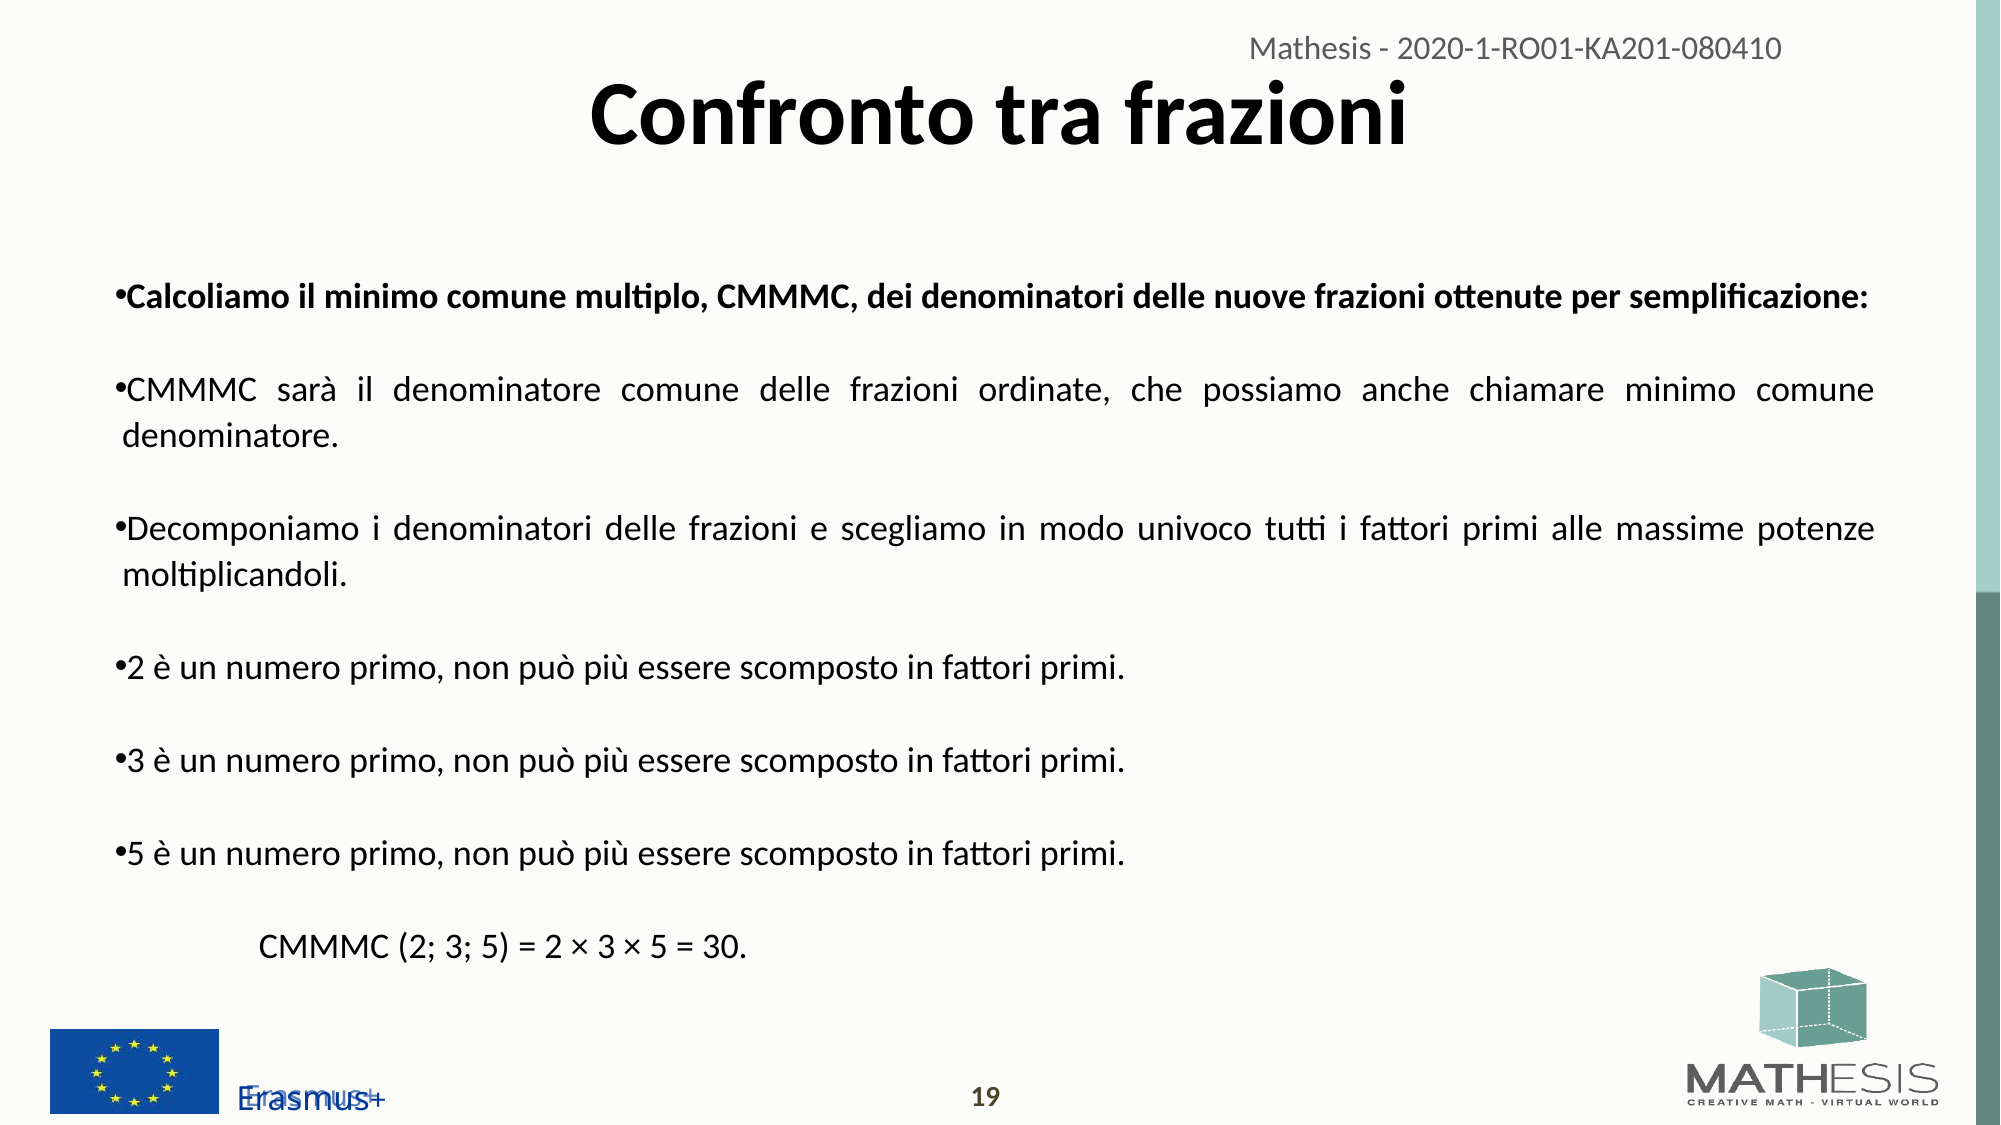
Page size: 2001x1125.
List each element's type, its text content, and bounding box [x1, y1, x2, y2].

picture [50, 1029, 219, 1114]
list Calcoliamo il minimo comune multiplo, CMMMC, dei denominatori delle nuove frazioni ottenute per semplificazione: CMMMC sarà il denominatore comune delle frazioni ordinate, che possiamo anche chiamare minimo comune denominatore. Decomponiamo i denominatori delle frazioni e scegliamo in modo univoco tutti i fattori primi alle massime potenze moltiplicandoli. 2 è un numero primo, non può più essere scomposto in fattori primi. 3 è un numero primo, non può più essere scomposto in fattori primi. 5 è un numero primo, non può più essere scomposto in fattori primi. CMMMC (2; 3; 5) = 2 × 3 × 5 = 30. [99, 262, 1900, 1005]
title Confronto tra frazioni [99, 45, 1900, 233]
